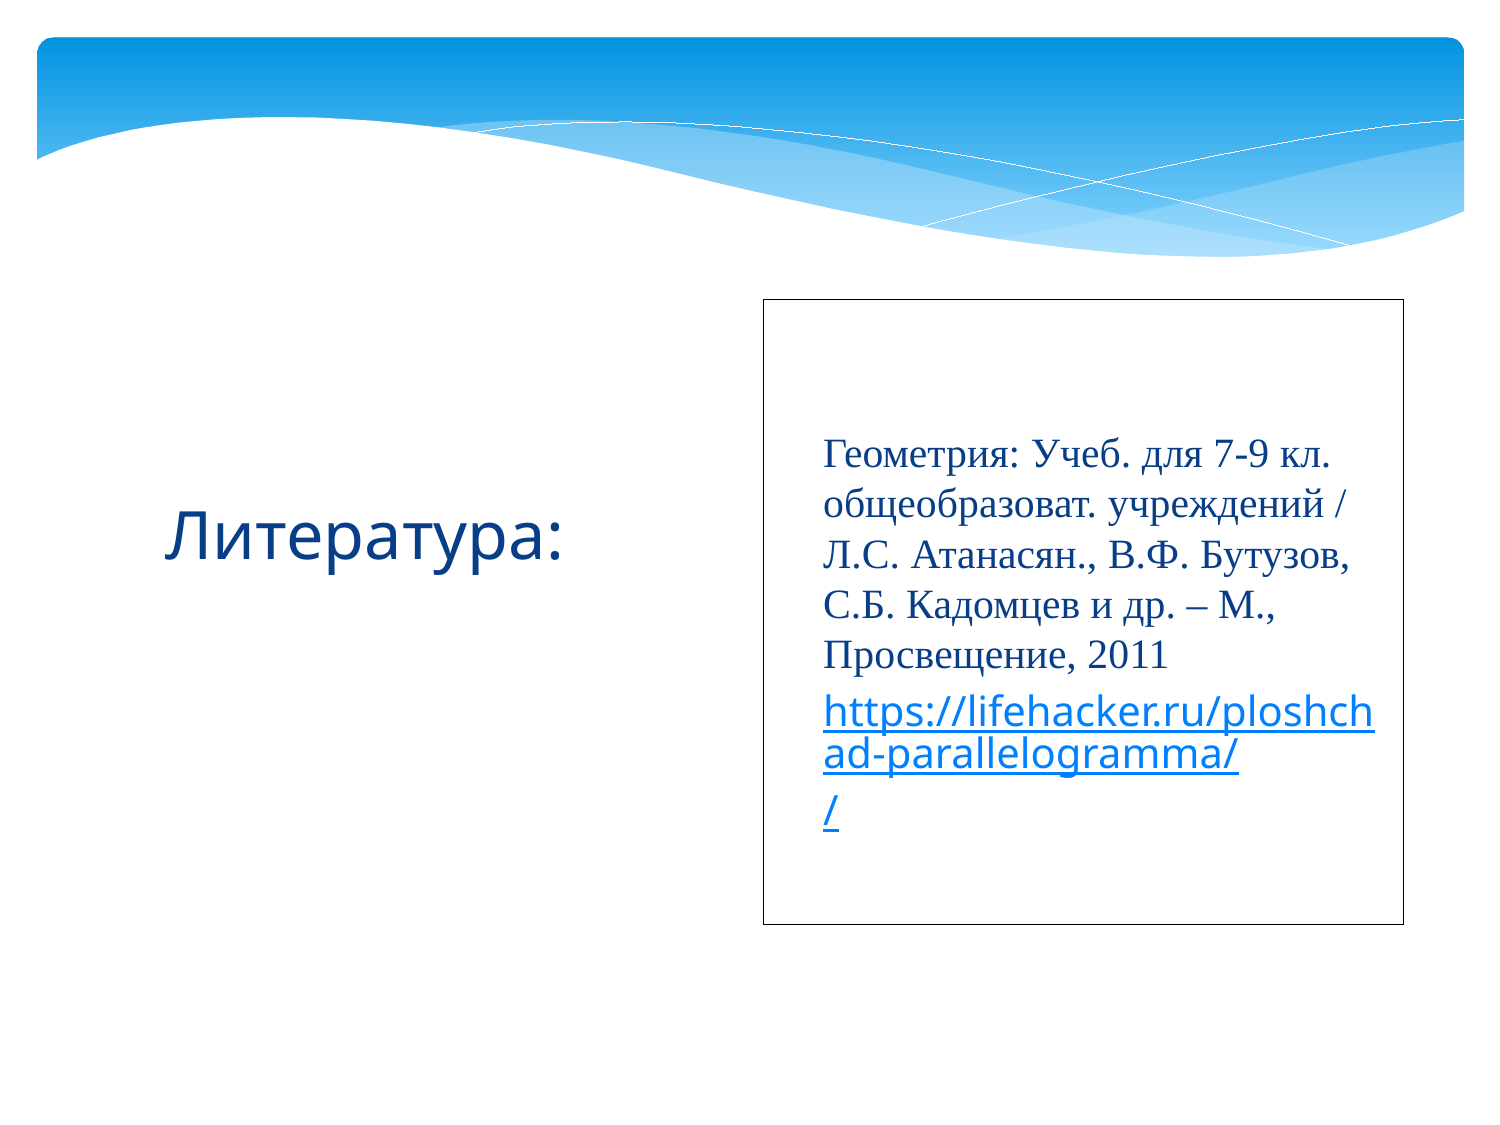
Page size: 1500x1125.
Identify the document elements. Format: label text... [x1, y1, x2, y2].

title Литература: [150, 375, 700, 581]
list Геометрия: Учеб. для 7-9 кл. общеобразоват. учреждений / Л.С. Атанасян., В.Ф. Бутузов, С.Б. Кадомцев и др. – М., Просвещение, 2011 https://lifehacker.ru/ploshchad-parallelogramma// [763, 299, 1404, 925]
